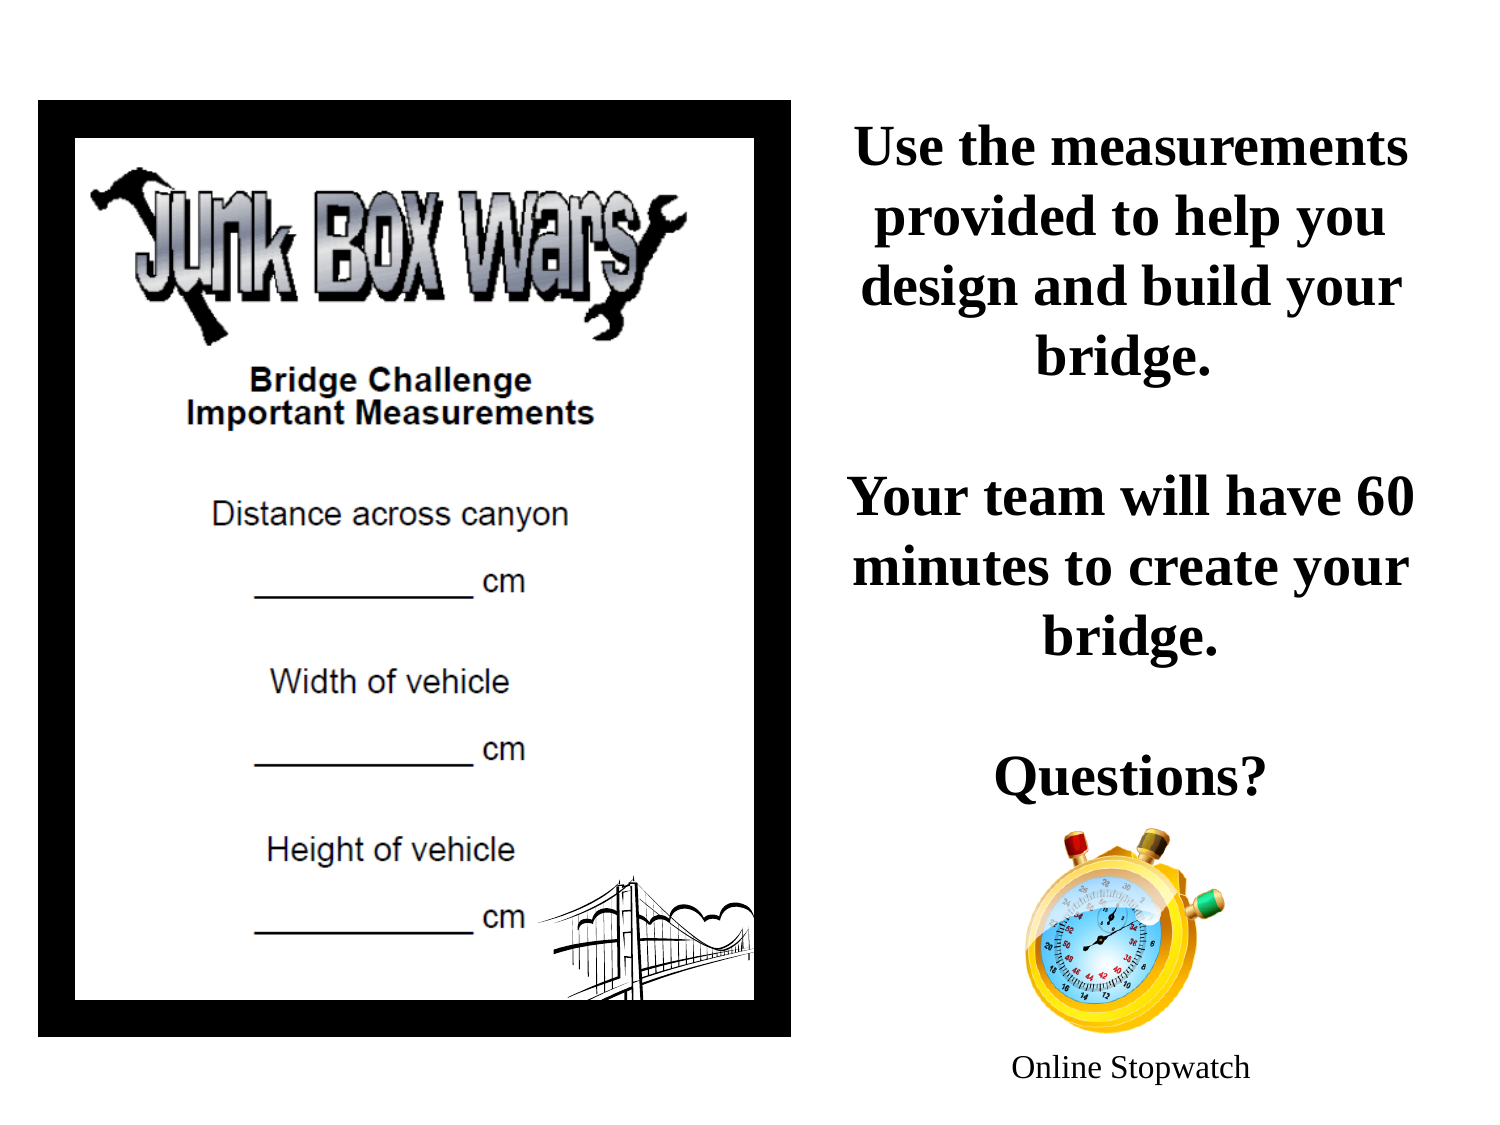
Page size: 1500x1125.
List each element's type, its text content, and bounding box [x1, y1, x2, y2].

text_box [962, 812, 1301, 1094]
picture [74, 137, 763, 1017]
text_box Use the measurements provided to help you design and build your bridge. Your team will have 60 minutes to create your bridge. Questions? [824, 99, 1438, 815]
